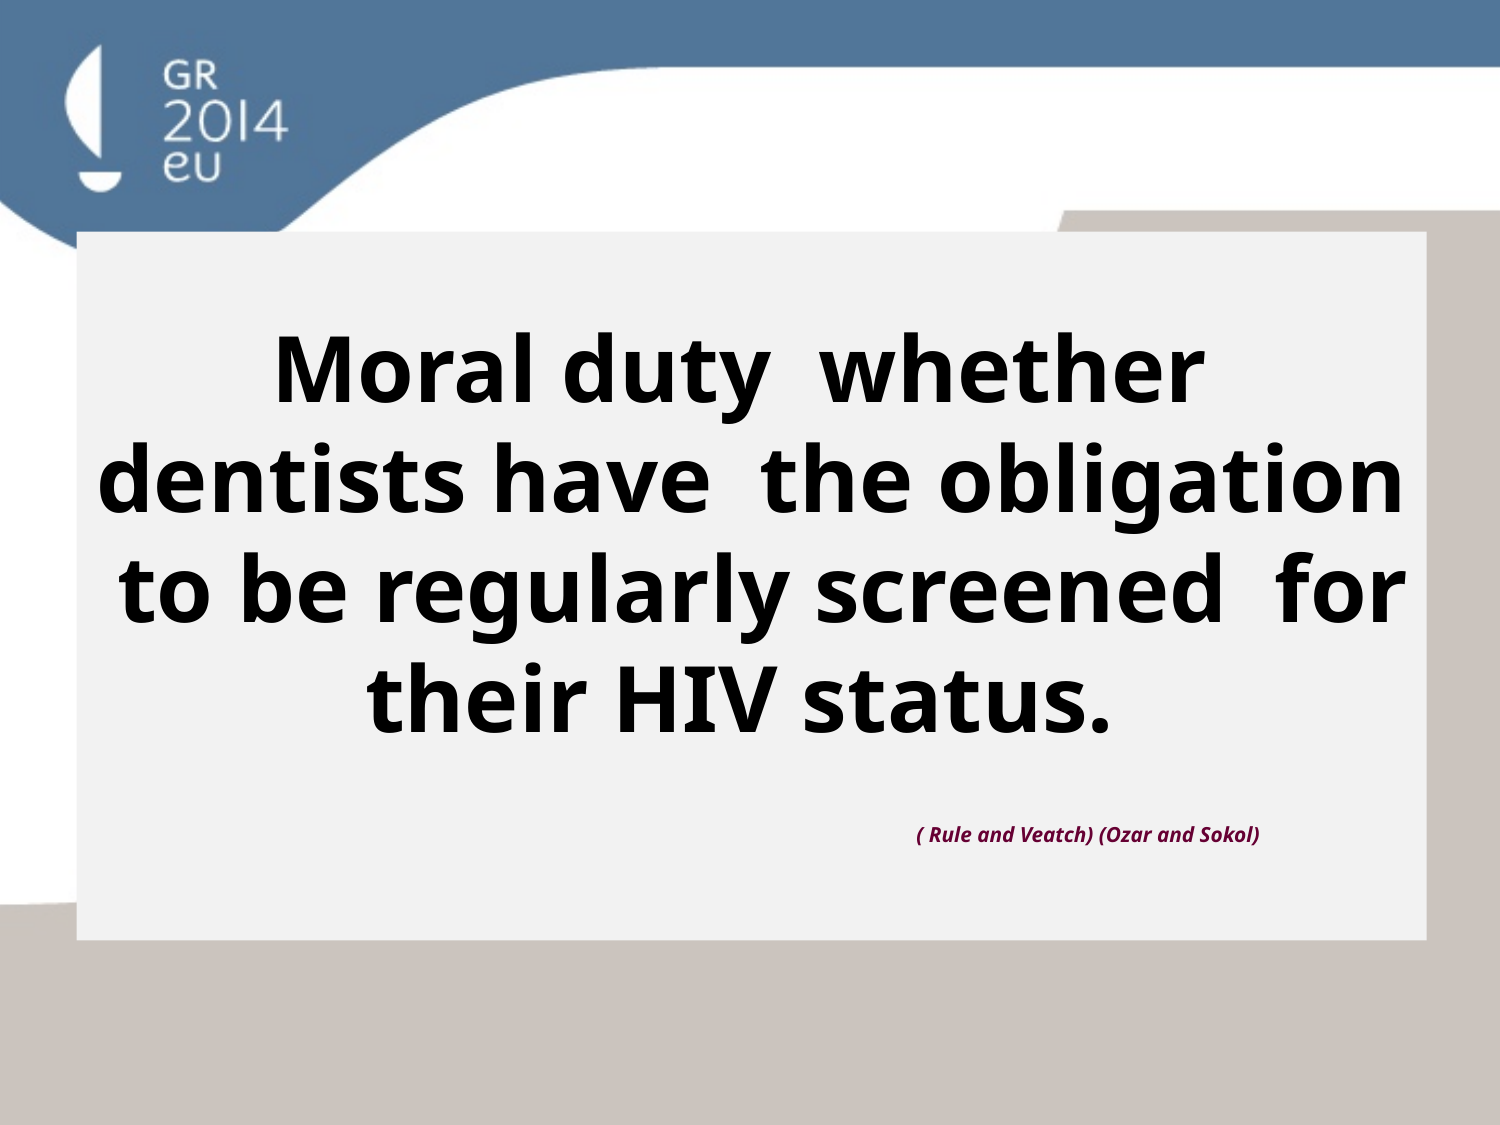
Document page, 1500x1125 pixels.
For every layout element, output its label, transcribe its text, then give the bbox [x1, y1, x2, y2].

title Moral duty whether dentists have the obligation to be regularly screened for their HIV status. ( Rule and Veatch) (Ozar and Sokol) [76, 231, 1427, 941]
